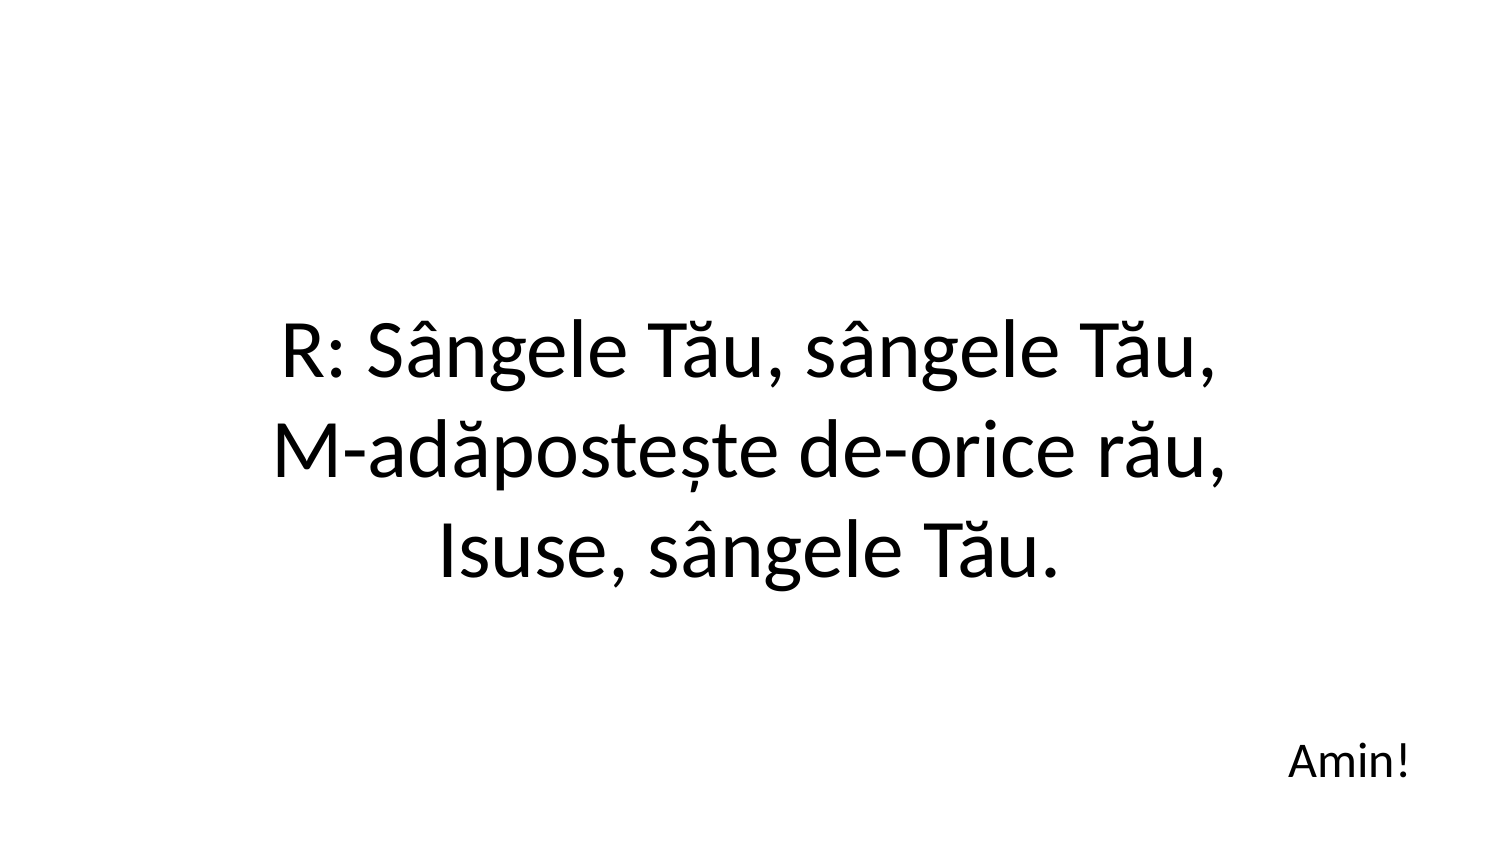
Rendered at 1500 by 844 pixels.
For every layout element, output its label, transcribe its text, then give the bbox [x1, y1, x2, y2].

text_box R: Sângele Tău, sângele Tău, M-adăpostește de-orice rău, Isuse, sângele Tău. [256, 242, 1244, 602]
text_box Amin! [1273, 674, 1427, 795]
